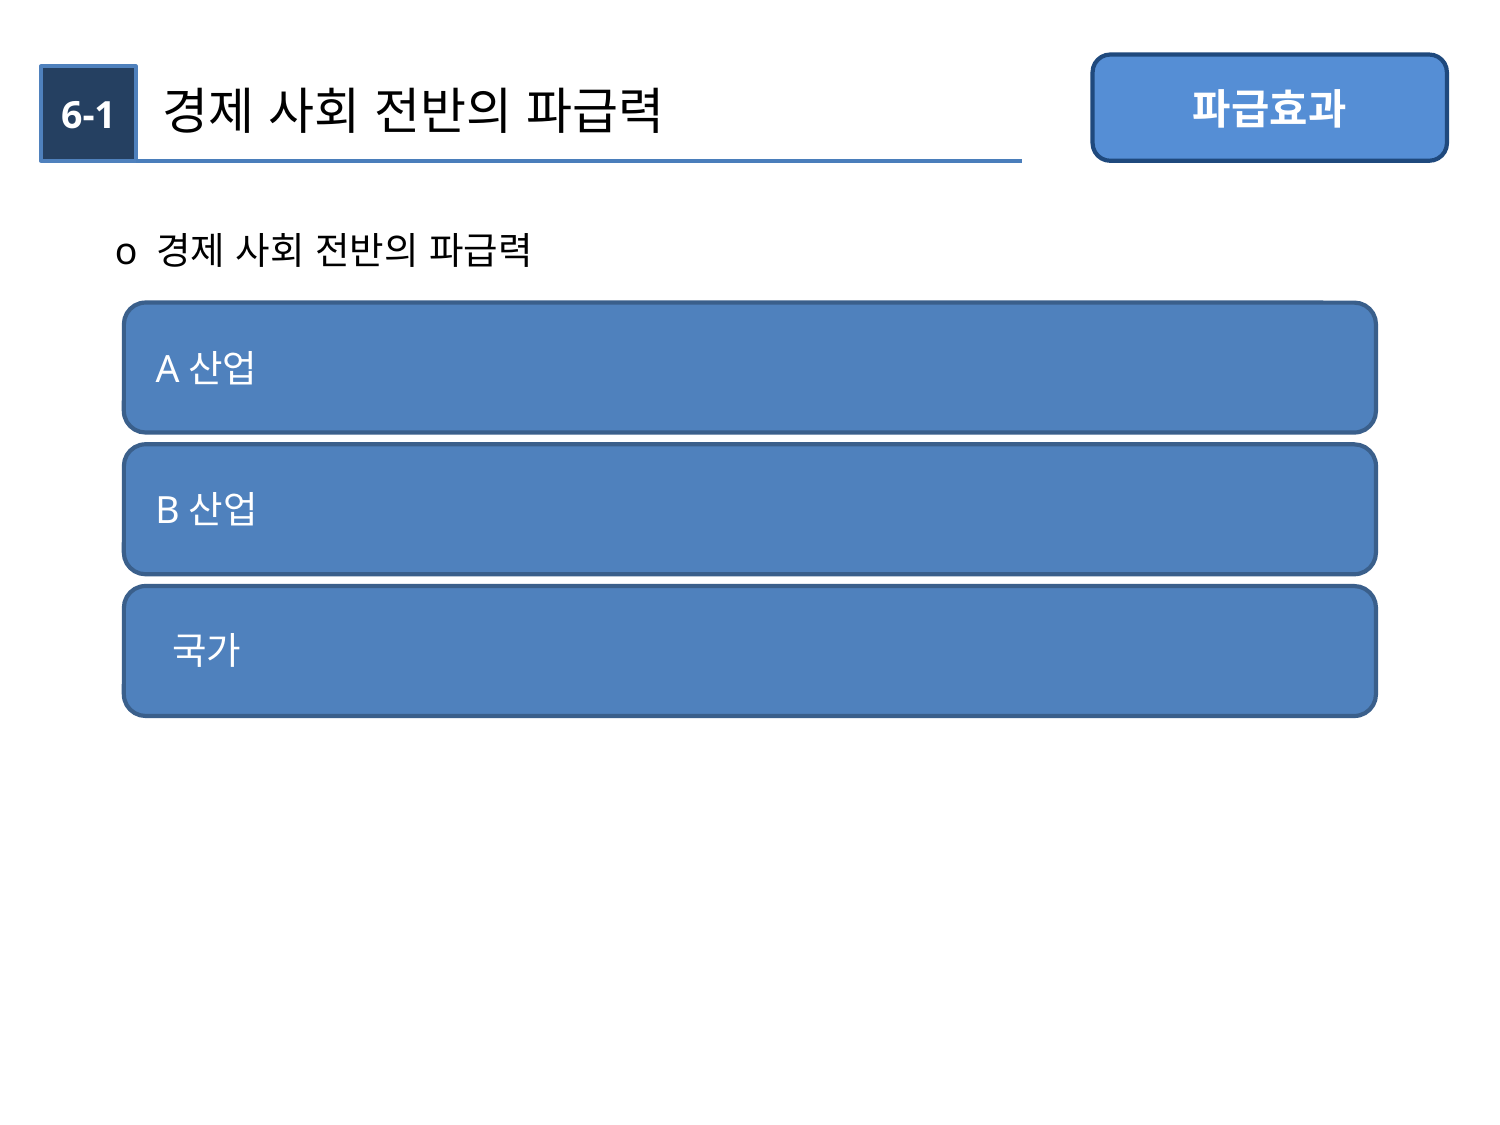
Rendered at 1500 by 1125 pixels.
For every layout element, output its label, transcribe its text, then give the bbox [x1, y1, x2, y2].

text_box A산업 [135, 338, 278, 398]
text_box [40, 66, 1022, 162]
text_box [121, 442, 1379, 577]
text_box B산업 [135, 478, 278, 538]
text_box o 경제 사회 전반의 파급력 [100, 219, 869, 280]
text_box [121, 300, 1379, 435]
text_box [121, 583, 1379, 719]
text_box 국가 [135, 619, 278, 680]
text_box 파급효과 [1090, 52, 1450, 163]
